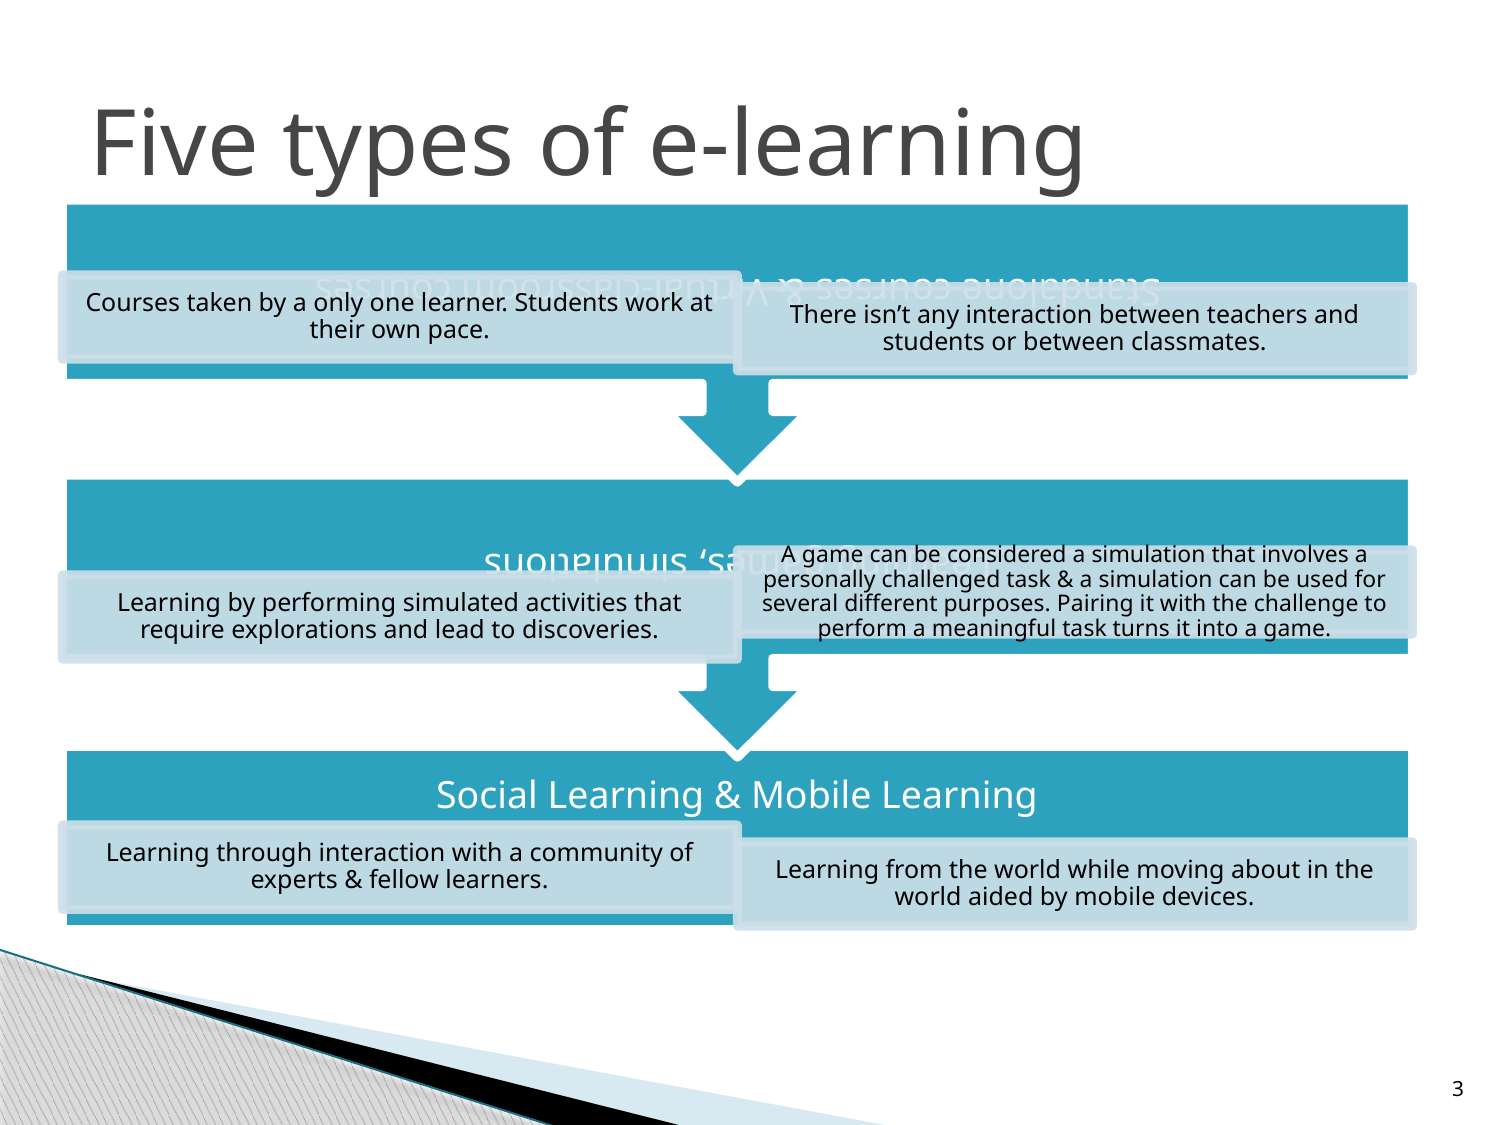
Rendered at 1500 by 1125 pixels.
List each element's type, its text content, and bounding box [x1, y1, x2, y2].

title Five types of e-learning [75, 45, 1425, 233]
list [62, 187, 1413, 931]
slide_number 3 [1418, 1051, 1479, 1112]
